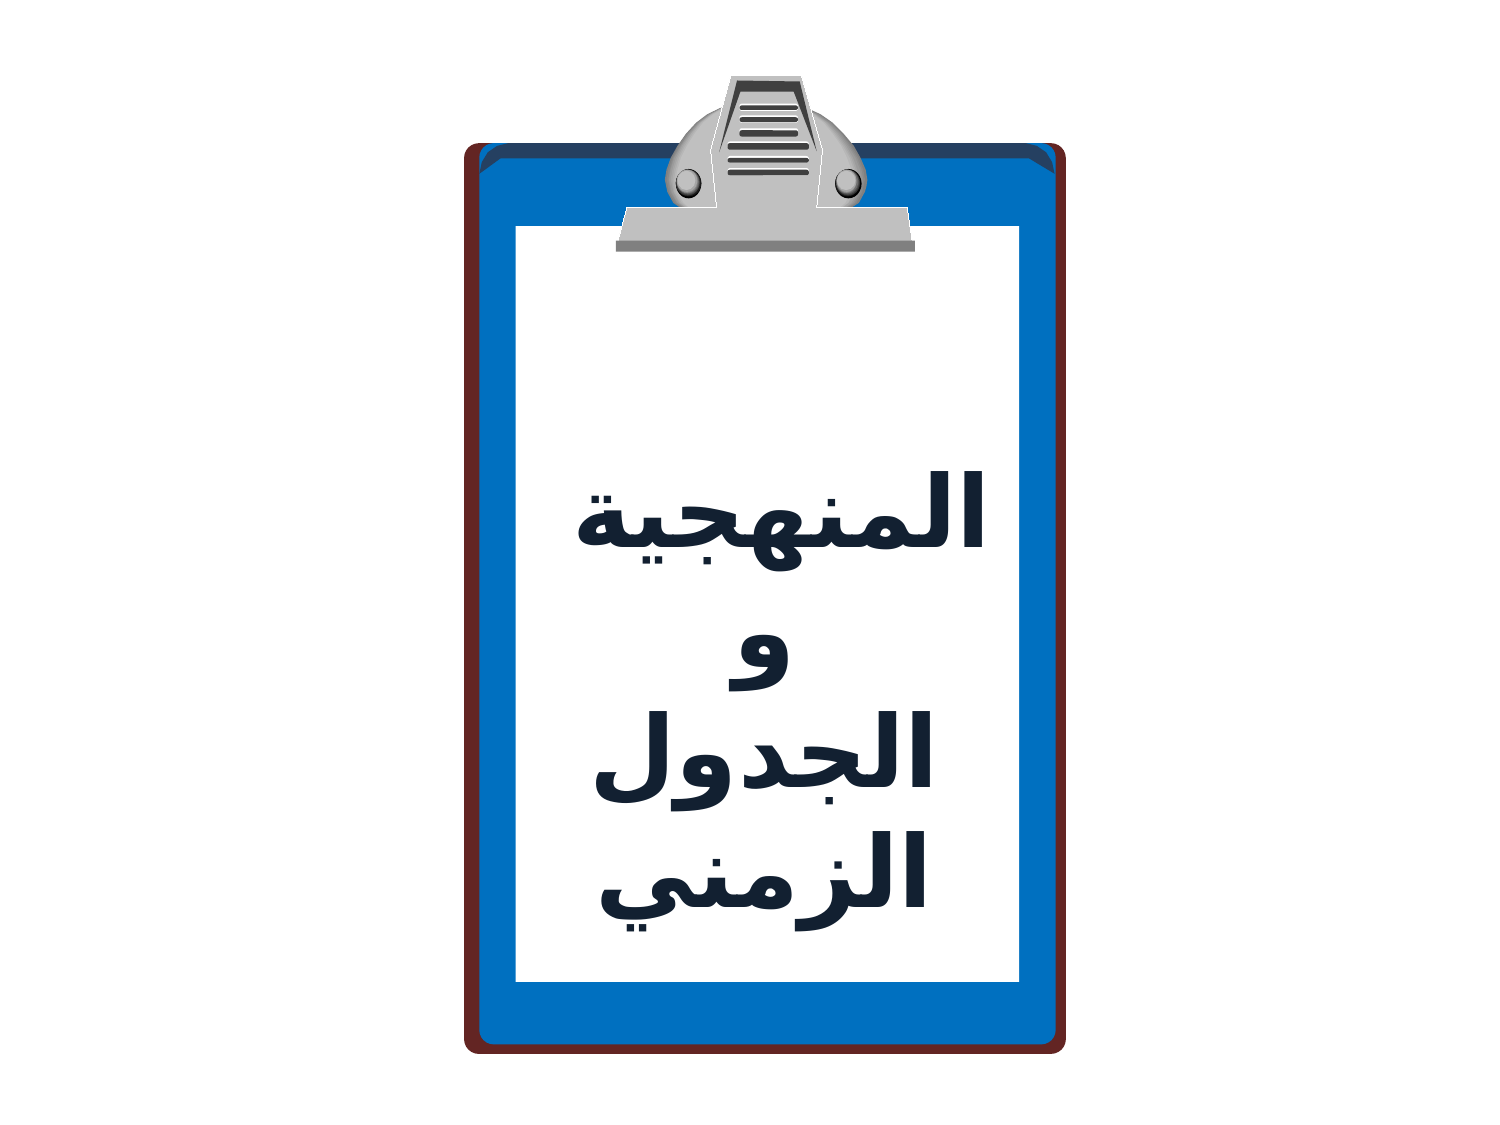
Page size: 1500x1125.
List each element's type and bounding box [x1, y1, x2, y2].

text_box [463, 74, 1067, 1056]
